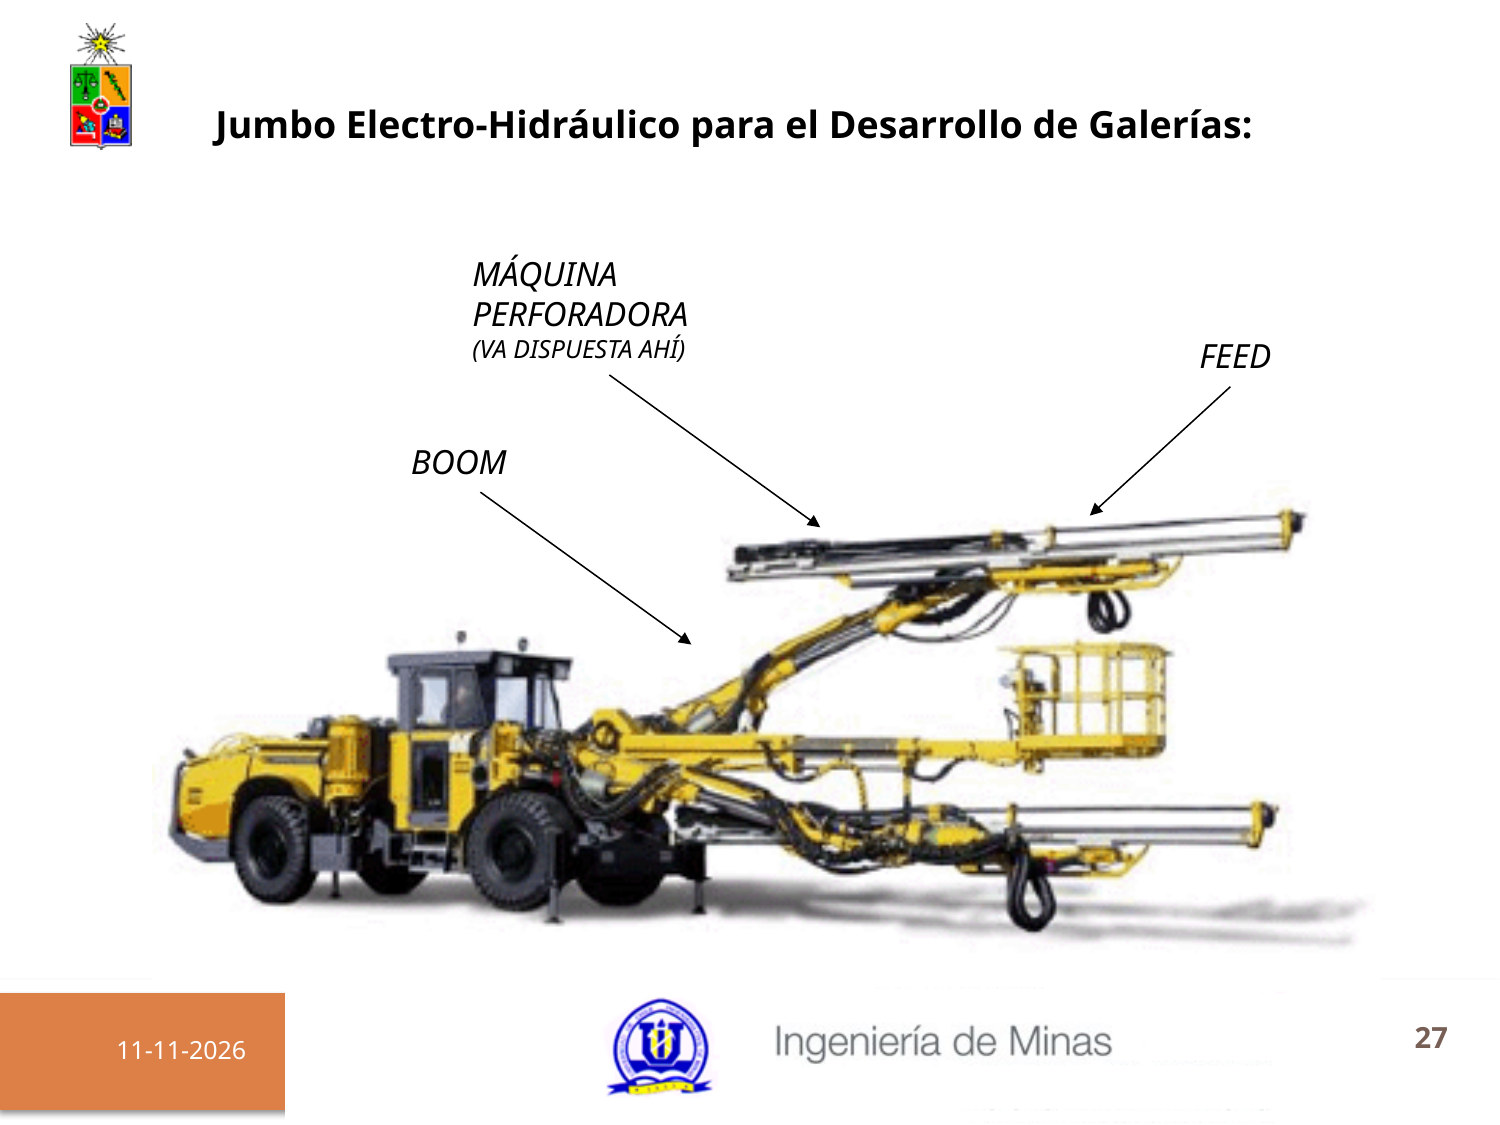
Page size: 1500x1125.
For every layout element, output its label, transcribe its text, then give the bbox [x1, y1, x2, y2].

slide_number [12, 995, 279, 1108]
text_box Jumbo Electro-Hidráulico para el Desarrollo de Galerías: [200, 93, 1269, 154]
picture [69, 23, 132, 151]
text_box Feed [1184, 328, 1287, 383]
text_box Máquina Perforadora (va dispuesta ahí) [457, 246, 713, 371]
picture [152, 386, 1500, 1125]
